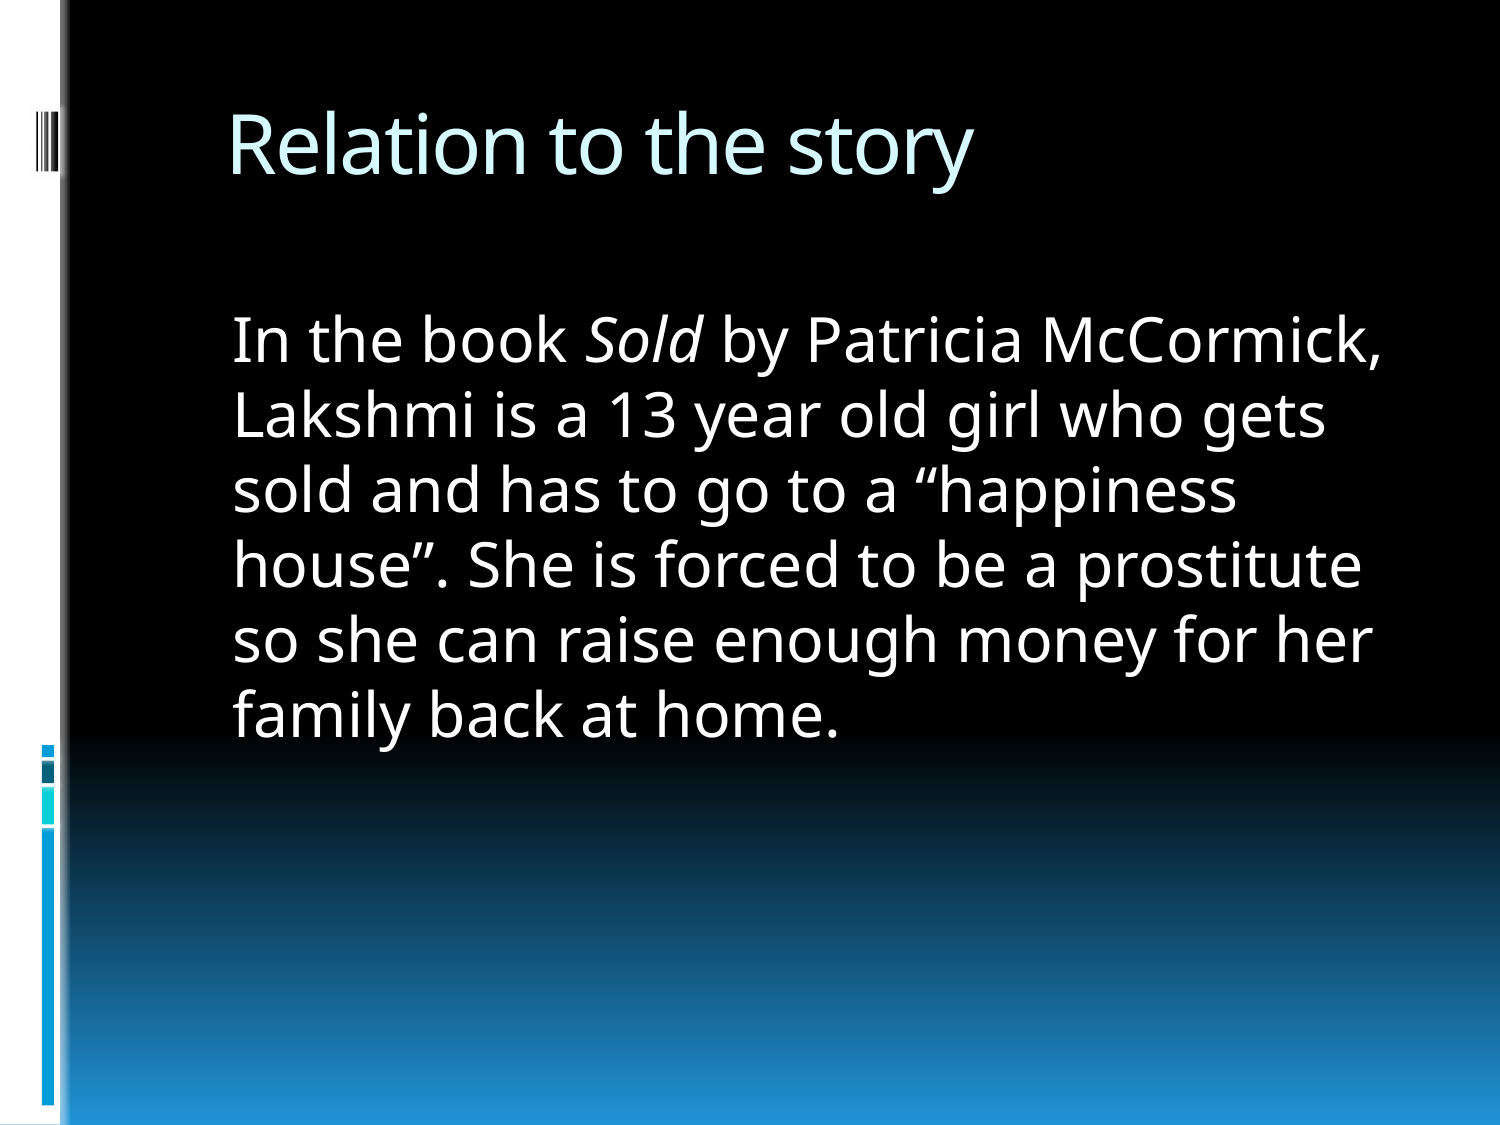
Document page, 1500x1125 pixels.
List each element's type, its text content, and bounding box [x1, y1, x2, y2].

list In the book Sold by Patricia McCormick, Lakshmi is a 13 year old girl who gets sold and has to go to a “happiness house”. She is forced to be a prostitute so she can raise enough money for her family back at home. [150, 292, 1425, 1043]
title Relation to the story [150, 83, 1425, 234]
